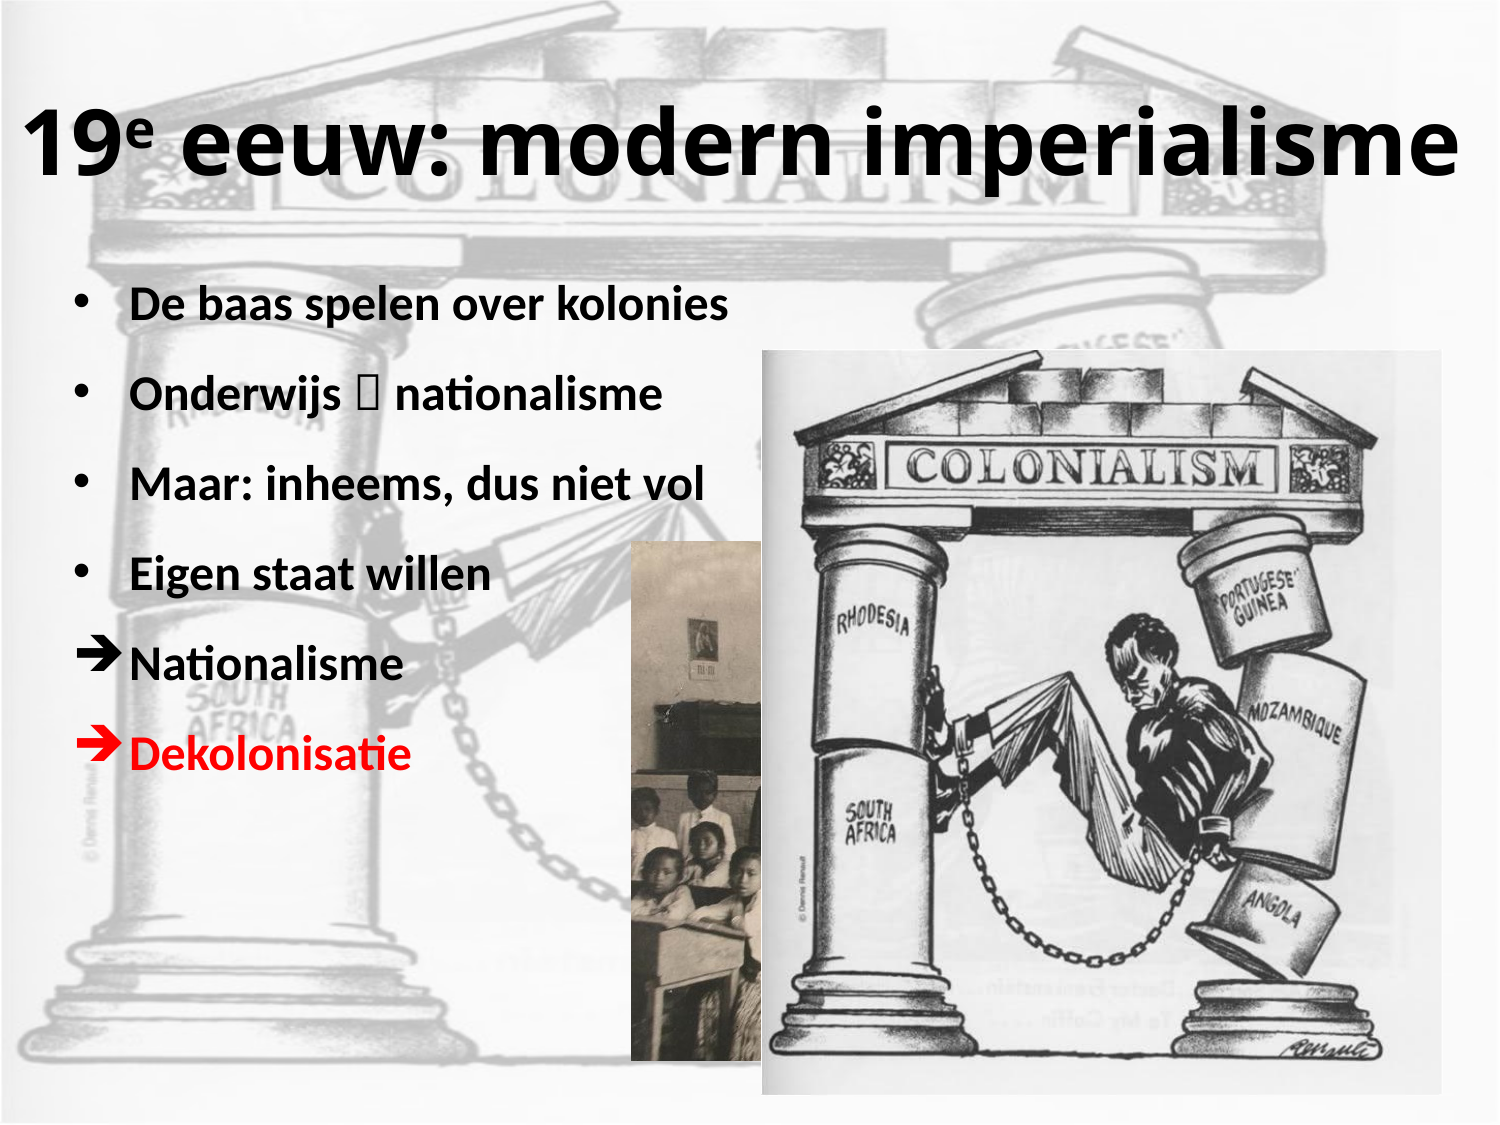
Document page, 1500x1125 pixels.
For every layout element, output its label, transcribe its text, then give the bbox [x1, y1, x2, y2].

picture [631, 349, 1444, 1096]
title 19e eeuw: modern imperialisme [0, 45, 1483, 233]
text_box De baas spelen over kolonies Onderwijs  nationalisme Maar: inheems, dus niet vol Eigen staat willen Nationalisme Dekolonisatie [58, 232, 1133, 788]
